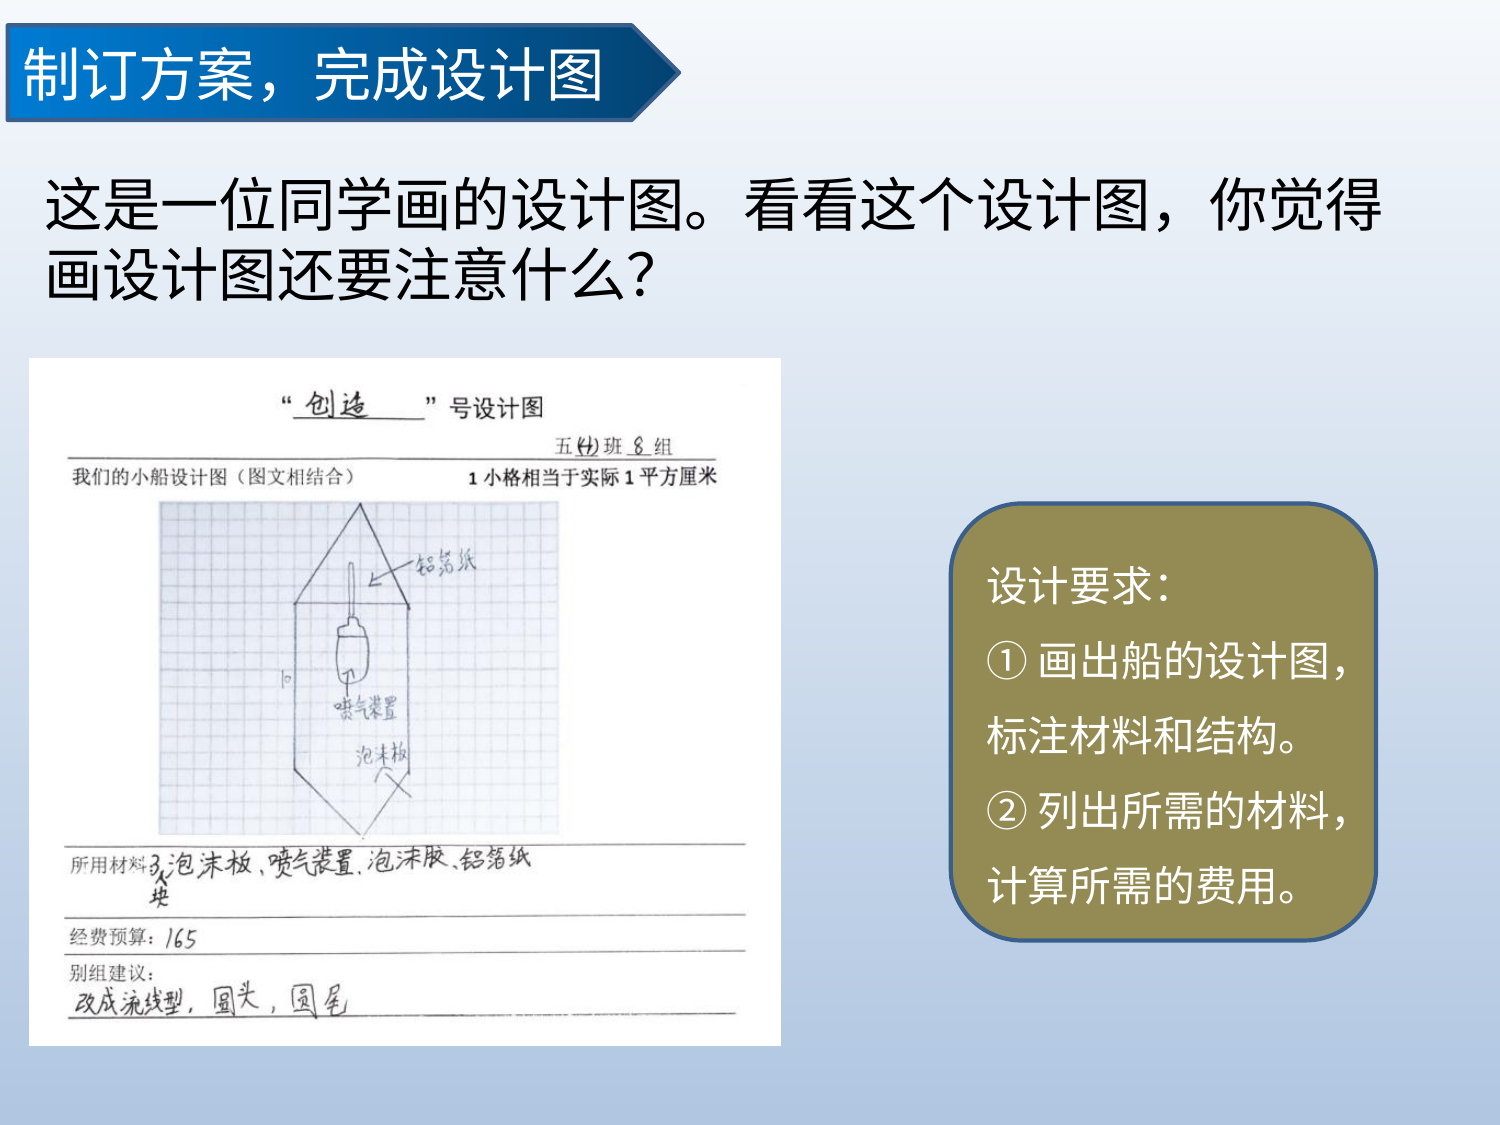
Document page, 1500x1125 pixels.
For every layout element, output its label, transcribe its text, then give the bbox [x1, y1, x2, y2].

text_box 这是一位同学画的设计图。看看这个设计图，你觉得画设计图还要注意什么？ [29, 160, 1431, 316]
text_box 制订方案，完成设计图 [5, 23, 682, 123]
picture [29, 358, 781, 1046]
text_box 设计要求： ①画出船的设计图，标注材料和结构。 ②列出所需的材料，计算所需的费用。 [948, 501, 1379, 943]
